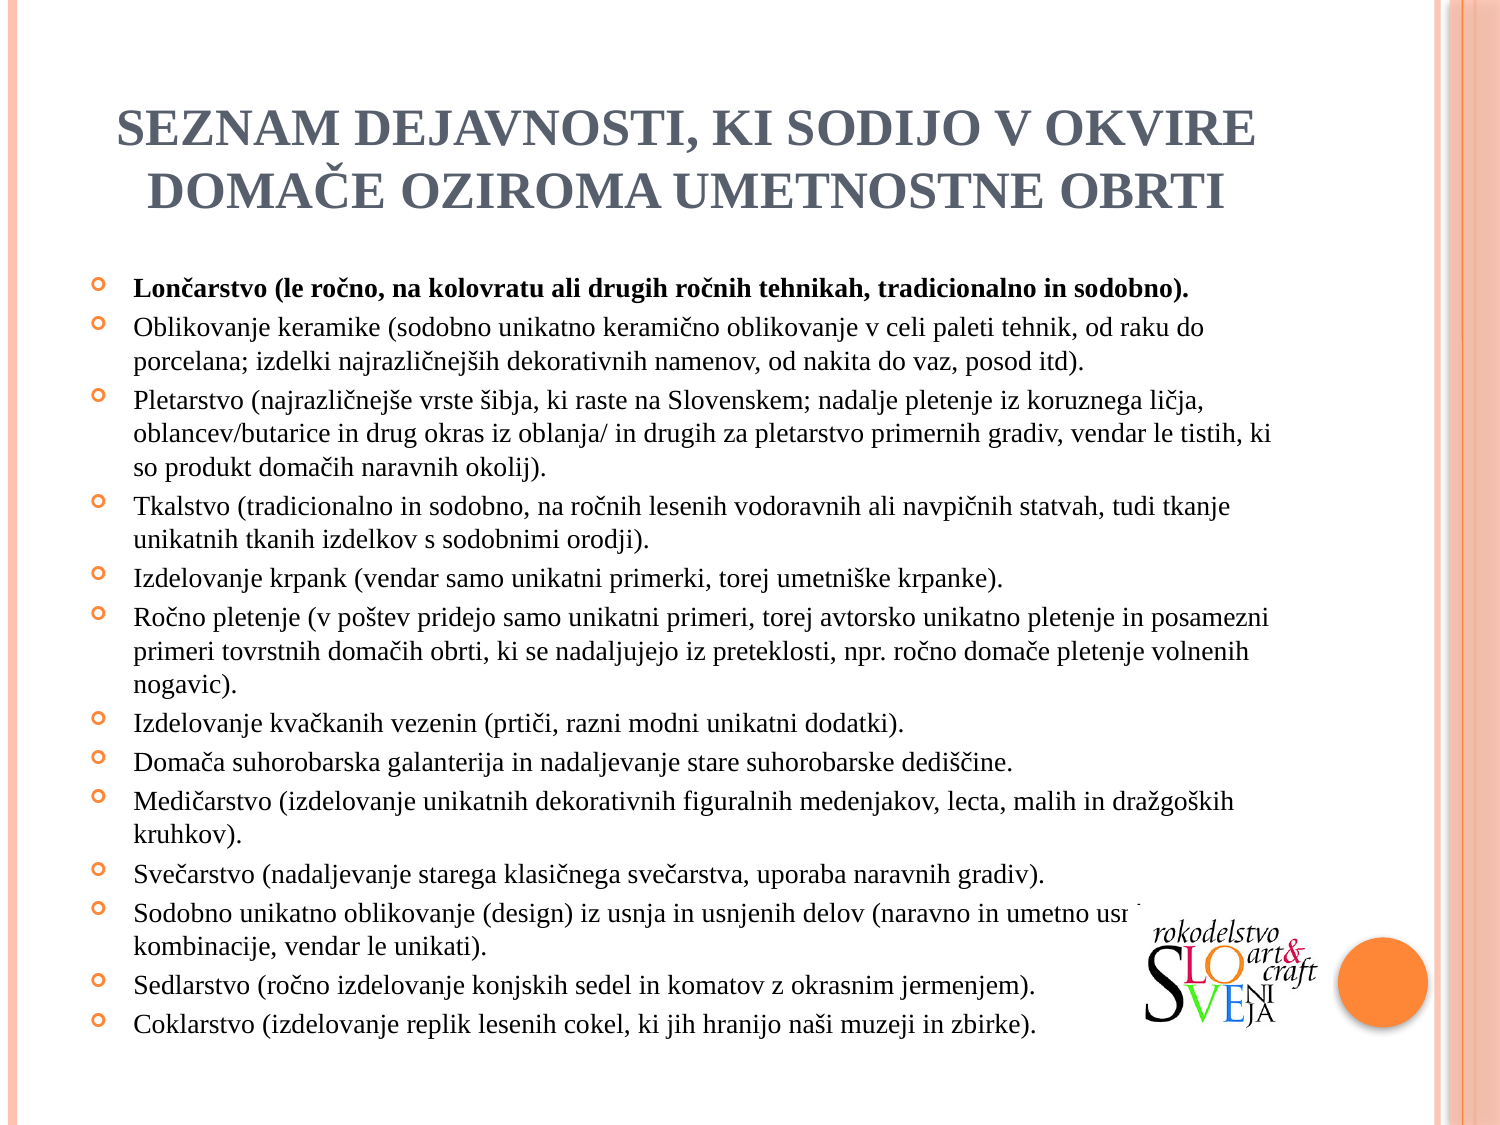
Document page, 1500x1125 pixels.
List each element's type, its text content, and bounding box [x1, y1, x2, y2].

title Seznam dejavnosti, ki sodijo v okvire domače oziroma umetnostne obrti [75, 45, 1300, 262]
list Lončarstvo (le ročno, na kolovratu ali drugih ročnih tehnikah, tradicionalno in sodobno). Oblikovanje keramike (sodobno unikatno keramično oblikovanje v celi paleti tehnik, od raku do porcelana; izdelki najrazličnejših dekorativnih namenov, od nakita do vaz, posod itd). Pletarstvo (najrazličnejše vrste šibja, ki raste na Slovenskem; nadalje pletenje iz koruznega ličja, oblancev/butarice in drug okras iz oblanja/ in drugih za pletarstvo primernih gradiv, vendar le tistih, ki so produkt domačih naravnih okolij). Tkalstvo (tradicionalno in sodobno, na ročnih lesenih vodoravnih ali navpičnih statvah, tudi tkanje unikatnih tkanih izdelkov s sodobnimi orodji). Izdelovanje krpank (vendar samo unikatni primerki, torej umetniške krpanke). Ročno pletenje (v poštev pridejo samo unikatni primeri, torej avtorsko unikatno pletenje in posamezni primeri tovrstnih domačih obrti, ki se nadaljujejo iz preteklosti, npr. ročno domače pletenje volnenih nogavic). Izdelovanje kvačkanih vezenin (prtiči, razni modni unikatni dodatki). Domača suhorobarska galanterija in nadaljevanje stare suhorobarske dediščine. Medičarstvo (izdelovanje unikatnih dekorativnih figuralnih medenjakov, lecta, malih in dražgoških kruhkov). Svečarstvo (nadaljevanje starega klasičnega svečarstva, uporaba naravnih gradiv). Sodobno unikatno oblikovanje (design) iz usnja in usnjenih delov (naravno in umetno usnje, razne kombinacije, vendar le unikati). Sedlarstvo (ročno izdelovanje konjskih sedel in komatov z okrasnim jermenjem). Coklarstvo (izdelovanje replik lesenih cokel, ki jih hranijo naši muzeji in zbirke). [75, 262, 1300, 1062]
picture [1127, 904, 1333, 1040]
